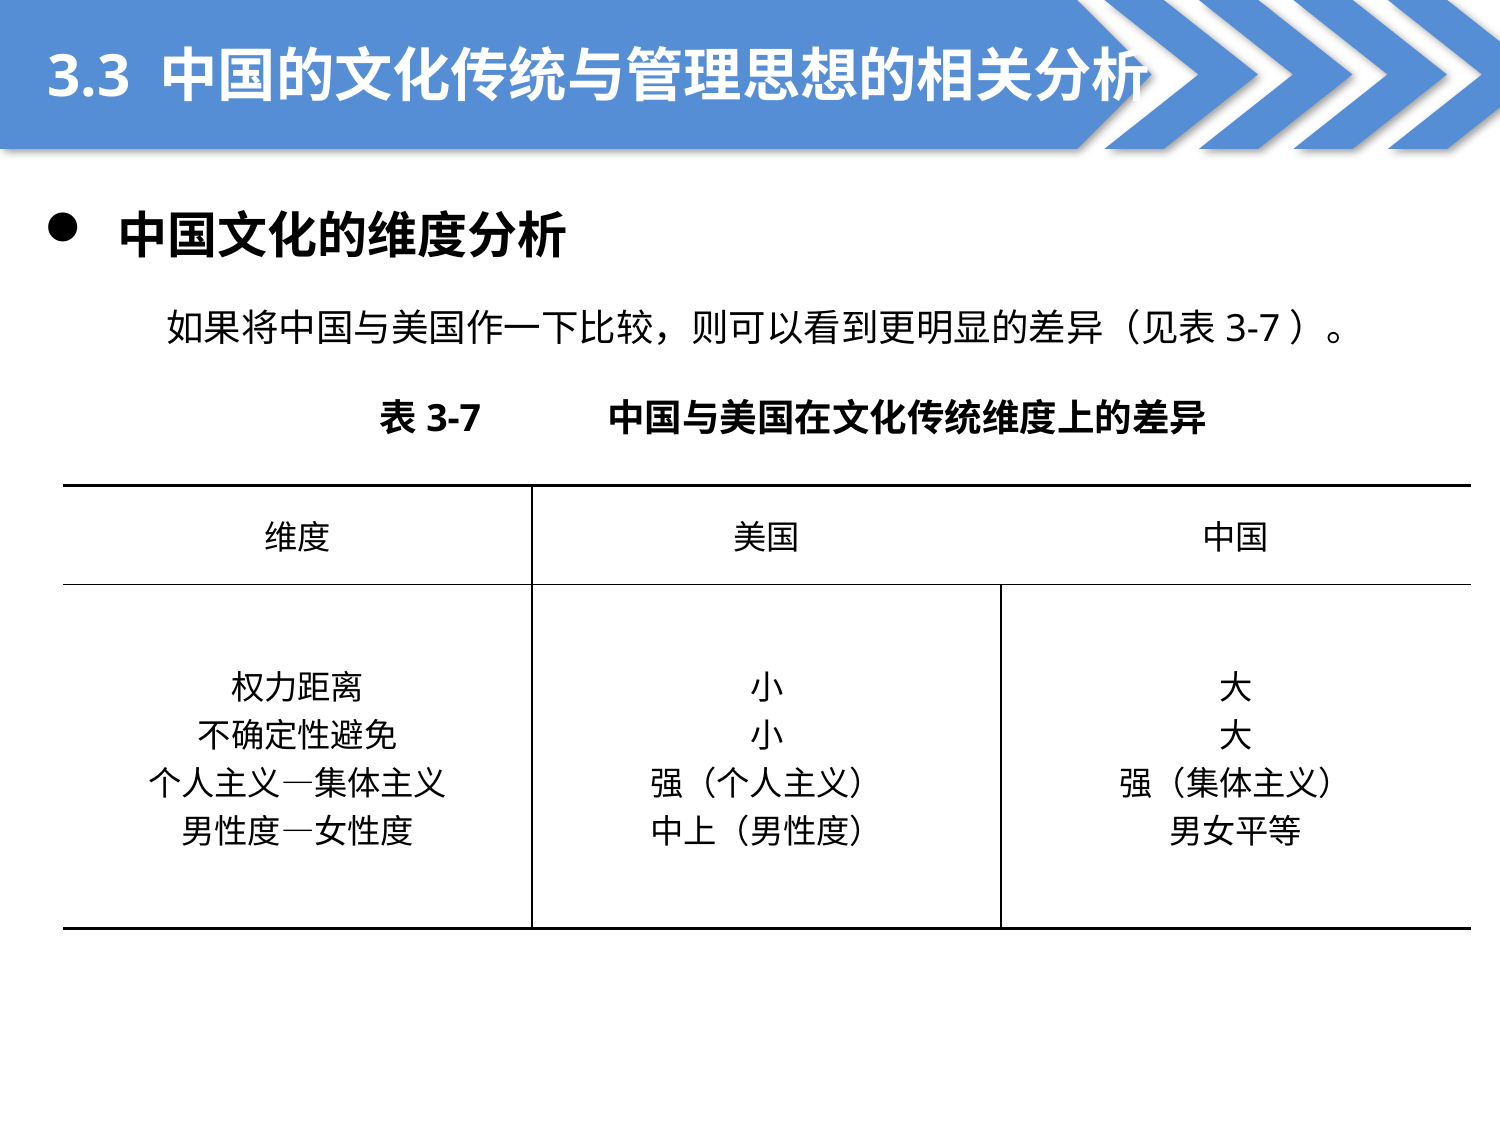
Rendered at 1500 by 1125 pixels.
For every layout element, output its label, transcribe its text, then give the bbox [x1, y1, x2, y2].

table_cell 权力距离 不确定性避免 个人主义—集体主义 男性度—女性度 [63, 585, 531, 927]
table_cell 大 大 强（集体主义） 男女平等 [1002, 585, 1471, 927]
text_box 3.3 中国的文化传统与管理思想的相关分析 [32, 30, 1165, 116]
table_header 美国 [533, 487, 1001, 584]
table_header 维度 [63, 487, 531, 584]
text_box 如果将中国与美国作一下比较，则可以看到更明显的差异（见表3-7）。 表3-7 中国与美国在文化传统维度上的差异 [76, 296, 1436, 447]
text_box 中国文化的维度分析 [29, 196, 656, 271]
table_header 中国 [1001, 487, 1471, 584]
table_cell 小 小 强（个人主义） 中上（男性度） [533, 585, 1000, 927]
